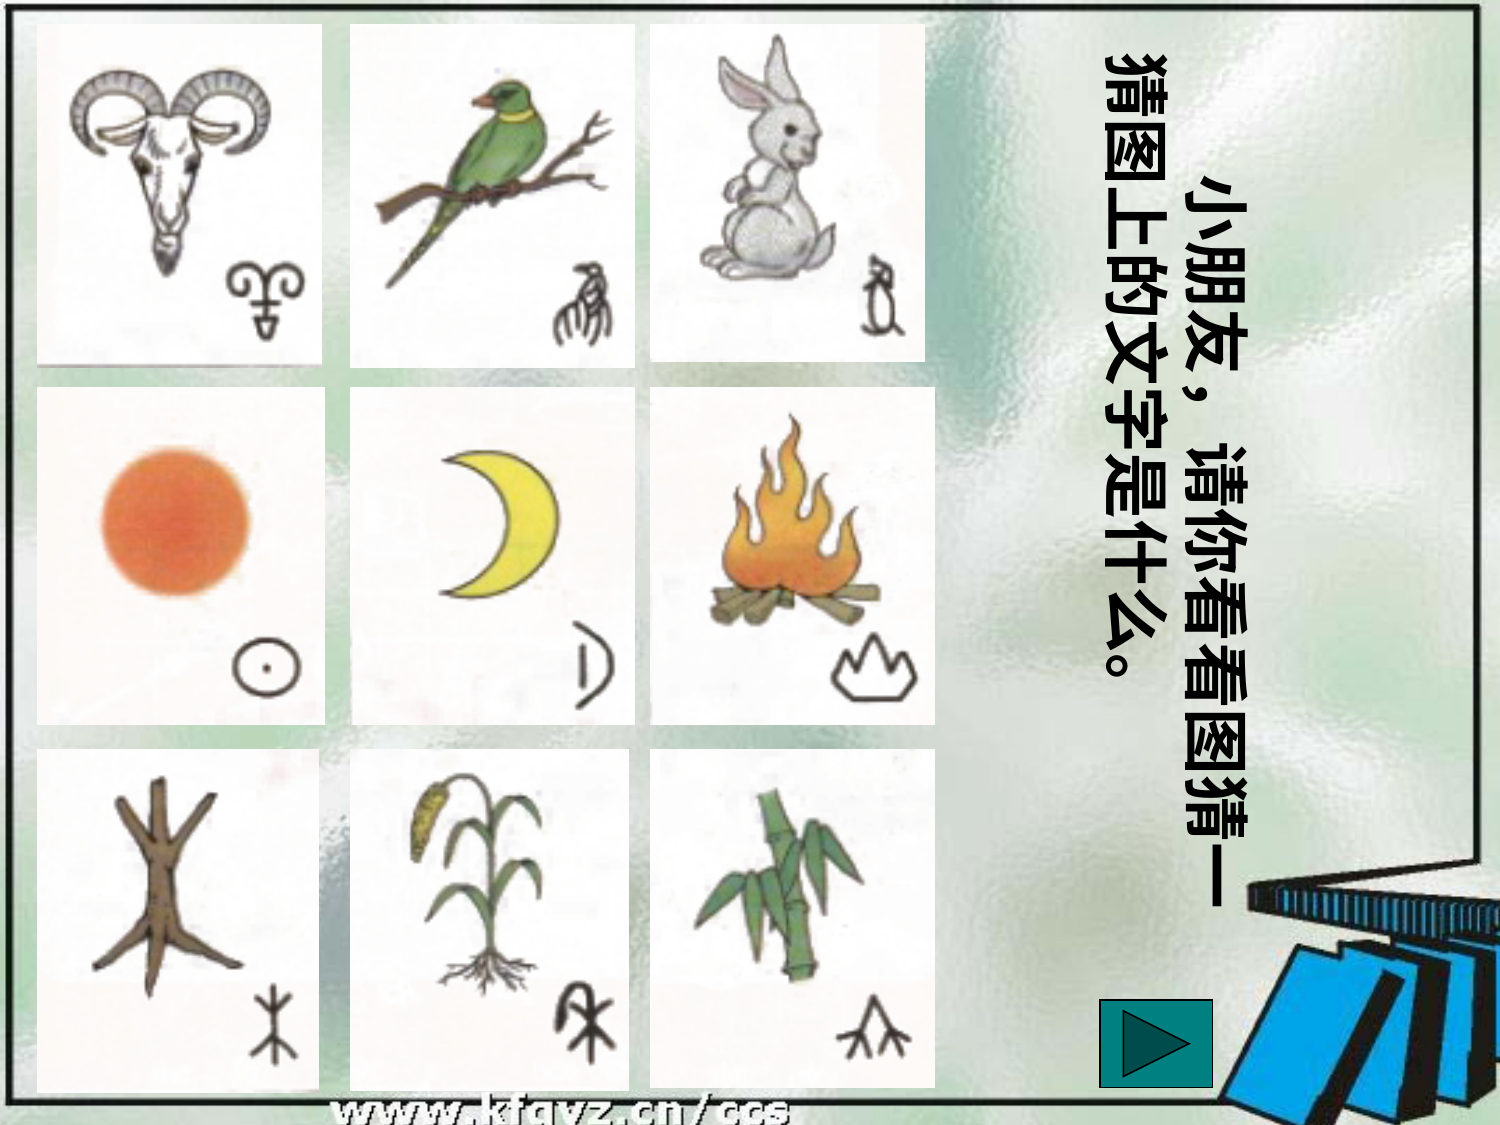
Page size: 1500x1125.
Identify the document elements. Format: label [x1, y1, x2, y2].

text_box [37, 749, 320, 1094]
text_box [649, 24, 926, 363]
text_box [37, 387, 325, 726]
text_box [649, 387, 935, 726]
text_box [37, 24, 323, 369]
picture [0, 0, 1500, 1125]
text_box [349, 387, 635, 726]
text_box [349, 749, 630, 1091]
text_box [649, 749, 935, 1088]
text_box [349, 24, 635, 369]
